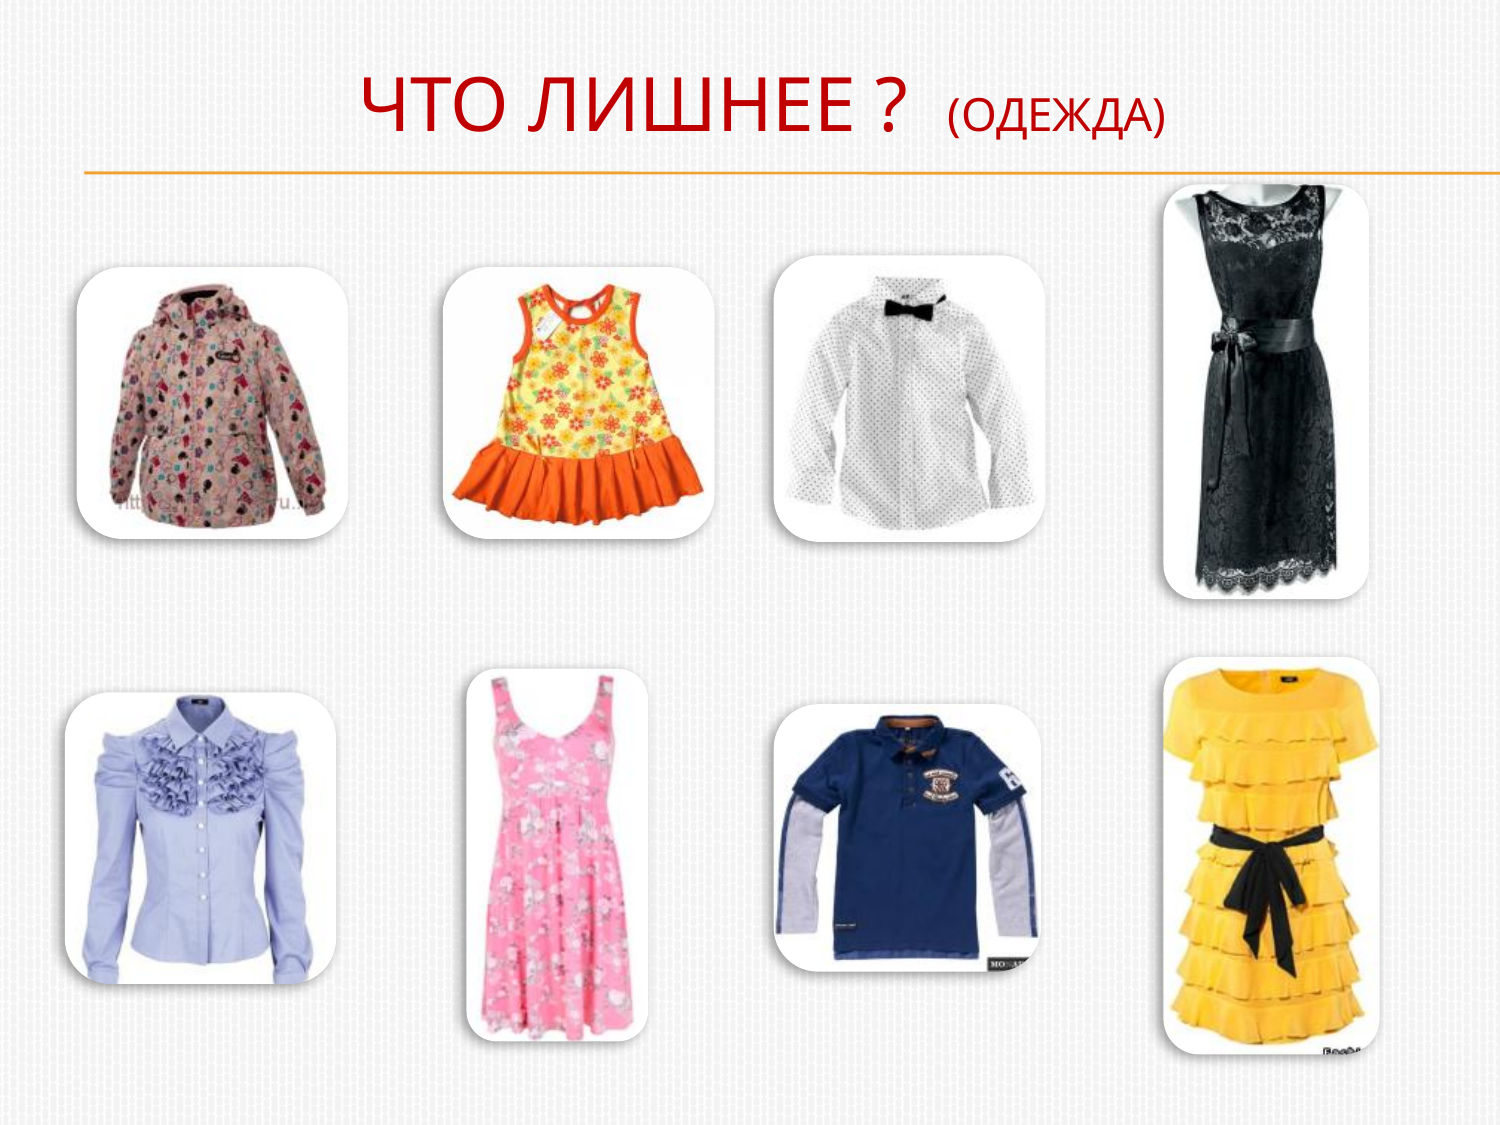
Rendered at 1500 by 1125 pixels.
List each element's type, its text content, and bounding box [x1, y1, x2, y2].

title что лишнее ? (одежда) [50, 42, 1475, 161]
picture [1163, 656, 1380, 1055]
picture [773, 255, 1046, 543]
picture [64, 692, 337, 985]
picture [1163, 184, 1370, 600]
picture [442, 266, 715, 540]
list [76, 266, 349, 540]
picture [466, 668, 649, 1042]
picture [773, 703, 1042, 972]
